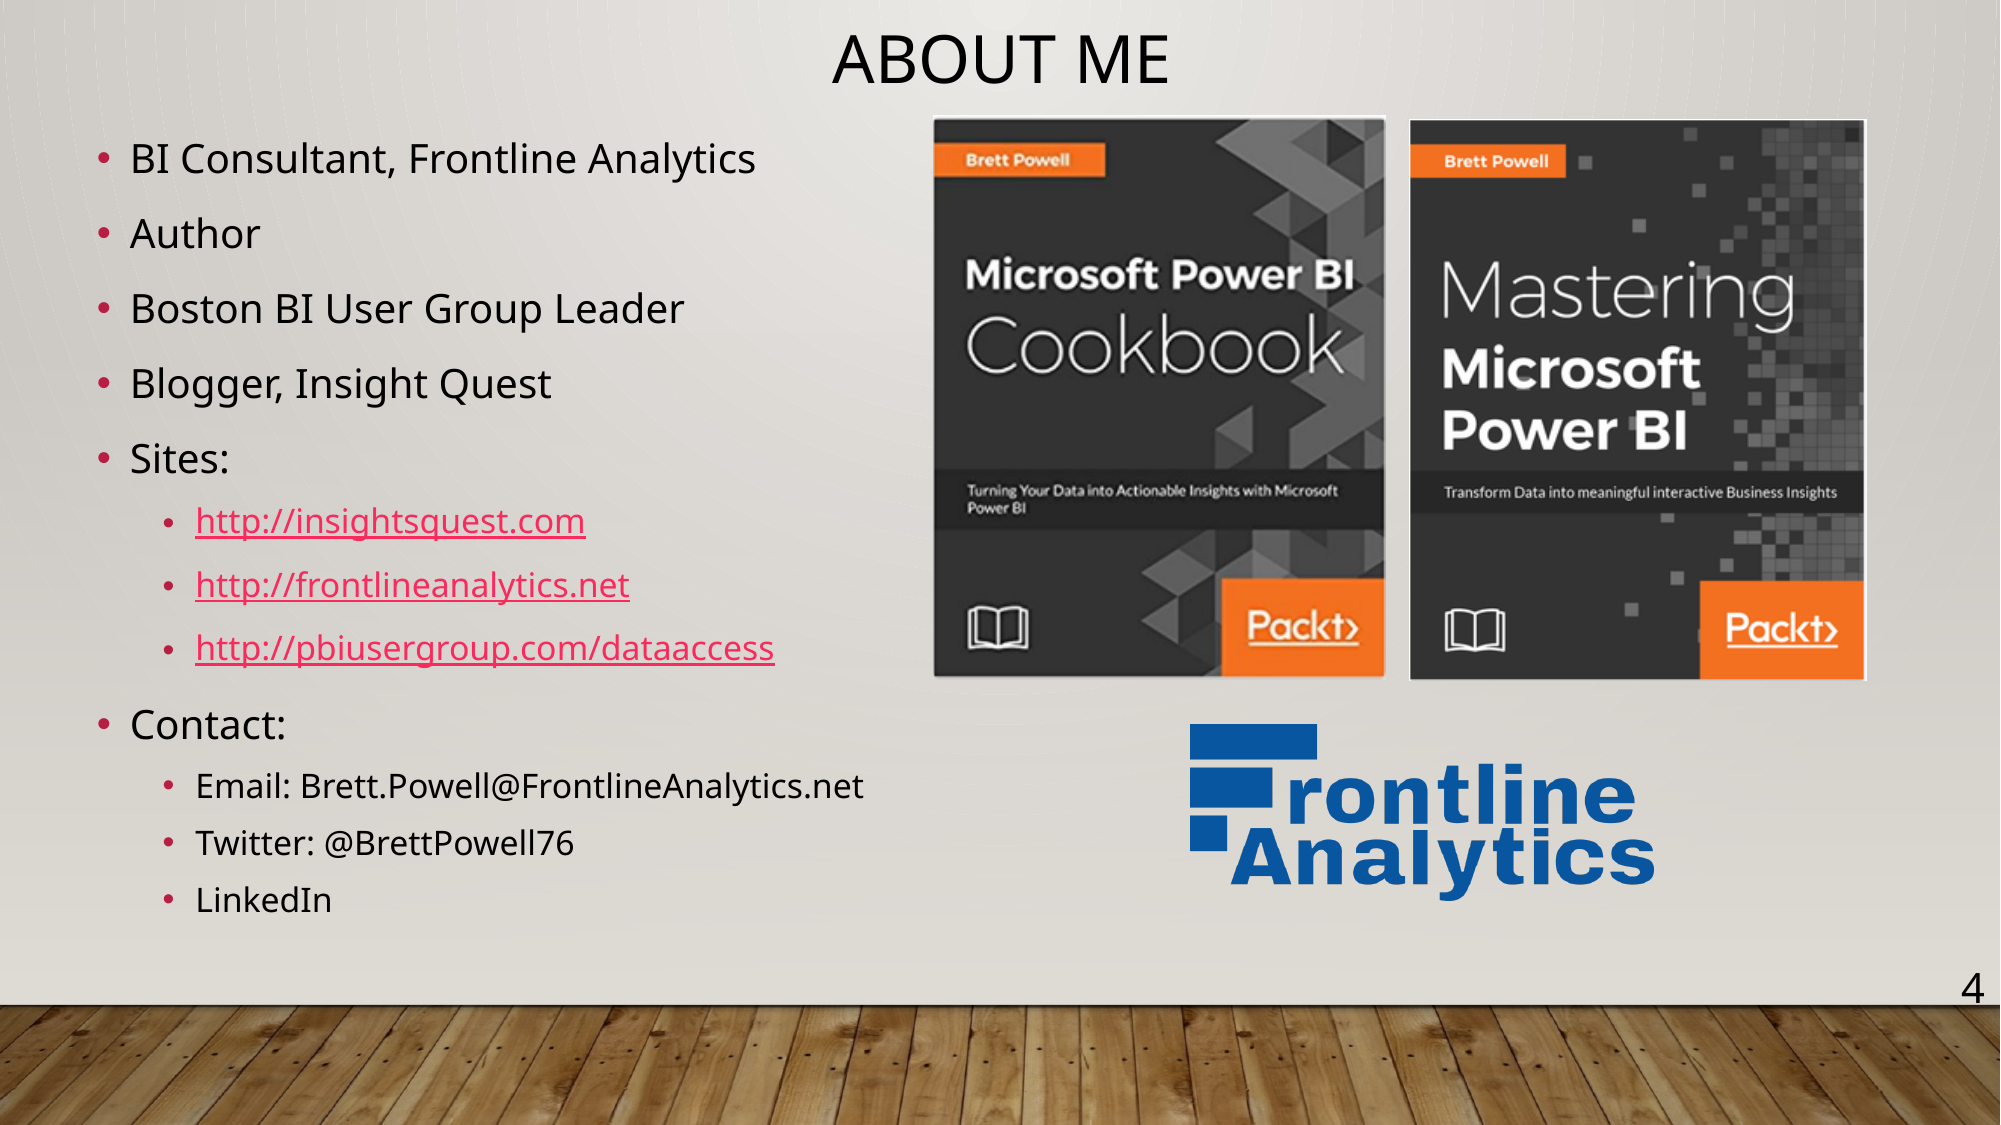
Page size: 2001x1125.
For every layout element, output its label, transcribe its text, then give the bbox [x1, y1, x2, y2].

picture [1409, 118, 1867, 681]
list BI Consultant, Frontline Analytics Author Boston BI User Group Leader Blogger, Insight Quest Sites: http://insightsquest.com http://frontlineanalytics.net http://pbiusergroup.com/dataaccess Contact: Email: Brett.Powell@FrontlineAnalytics.net Twitter: @BrettPowell76 LinkedIn [81, 115, 951, 927]
picture [1190, 724, 1654, 901]
picture [933, 115, 1387, 680]
title about me [817, 18, 1269, 120]
slide_number 4 [1919, 954, 2000, 1005]
picture [0, 1005, 2000, 1125]
